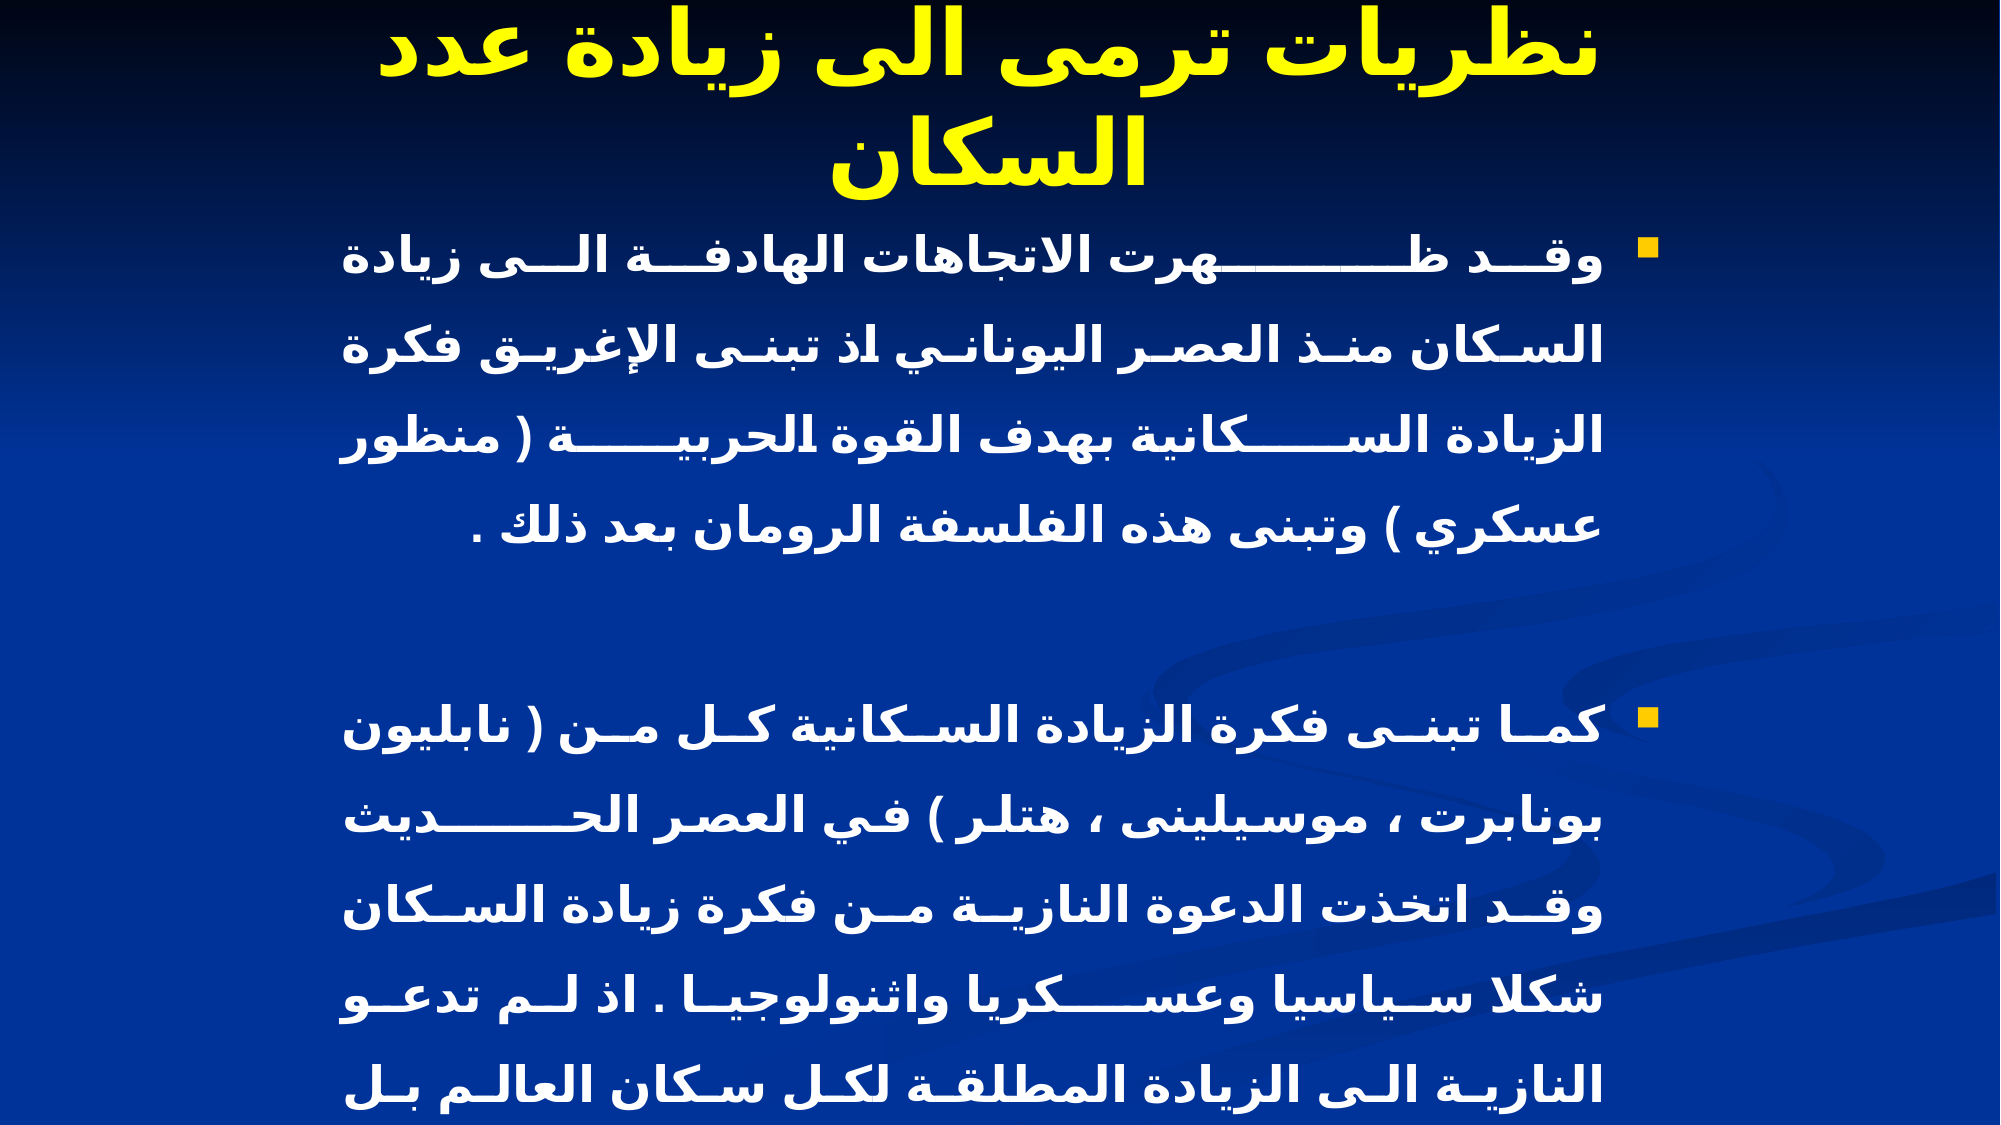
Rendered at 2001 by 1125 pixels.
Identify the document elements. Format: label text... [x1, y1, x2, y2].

list وقد ظــــــــهرت الاتجاهات الهادفة الى زيادة السكان منذ العصر اليوناني اذ تبنى الإغريق فكرة الزيادة السكانية بهدف القوة الحربية ( منظور عسكري ) وتبنى هذه الفلسفة الرومان بعد ذلك . كما تبنى فكرة الزيادة السكانية كل من ( نابليون بونابرت ، موسيلينى ، هتلر ) في العصر الحـــــــديث وقد اتخذت الدعوة النازية من فكرة زيادة السكان شكلا سياسيا وعســـكريا واثنولوجيا . اذ لم تدعو النازية الى الزيادة المطلقة لكل سكان العالم بل تختص بها نفسا ( الدم النقي ) فقط تكاثر الجنــــس الجرماني وتكاثرهم عددا على أسا س أنه أفضل الأجناس . [326, 184, 1677, 1083]
title نظريات ترمى الى زيادة عدد السكان [314, 0, 1665, 188]
